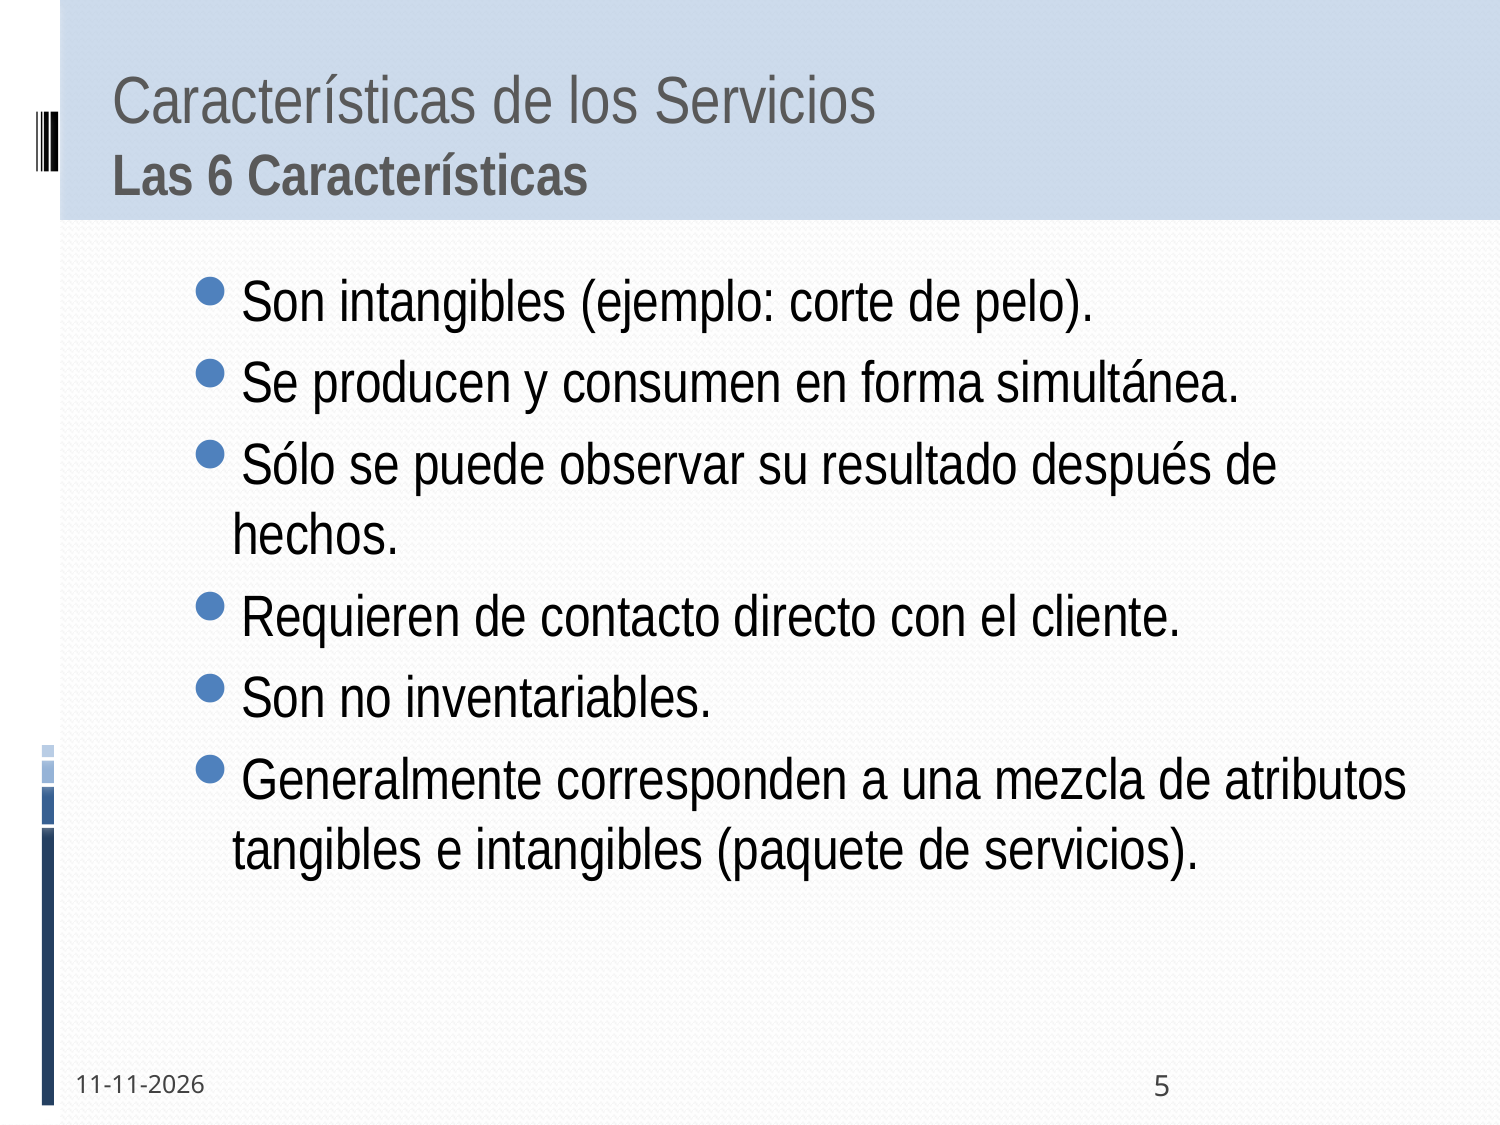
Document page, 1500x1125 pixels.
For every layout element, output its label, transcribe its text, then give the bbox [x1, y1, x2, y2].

slide_number 5 [1045, 1046, 1171, 1107]
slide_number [75, 1042, 243, 1103]
title Características de los Servicios Las 6 Características [111, 18, 1436, 207]
list Son intangibles (ejemplo: corte de pelo). Se producen y consumen en forma simultánea. Sólo se puede observar su resultado después de hechos. Requieren de contacto directo con el cliente. Son no inventariables. Generalmente corresponden a una mezcla de atributos tangibles e intangibles (paquete de servicios). [111, 255, 1436, 1038]
